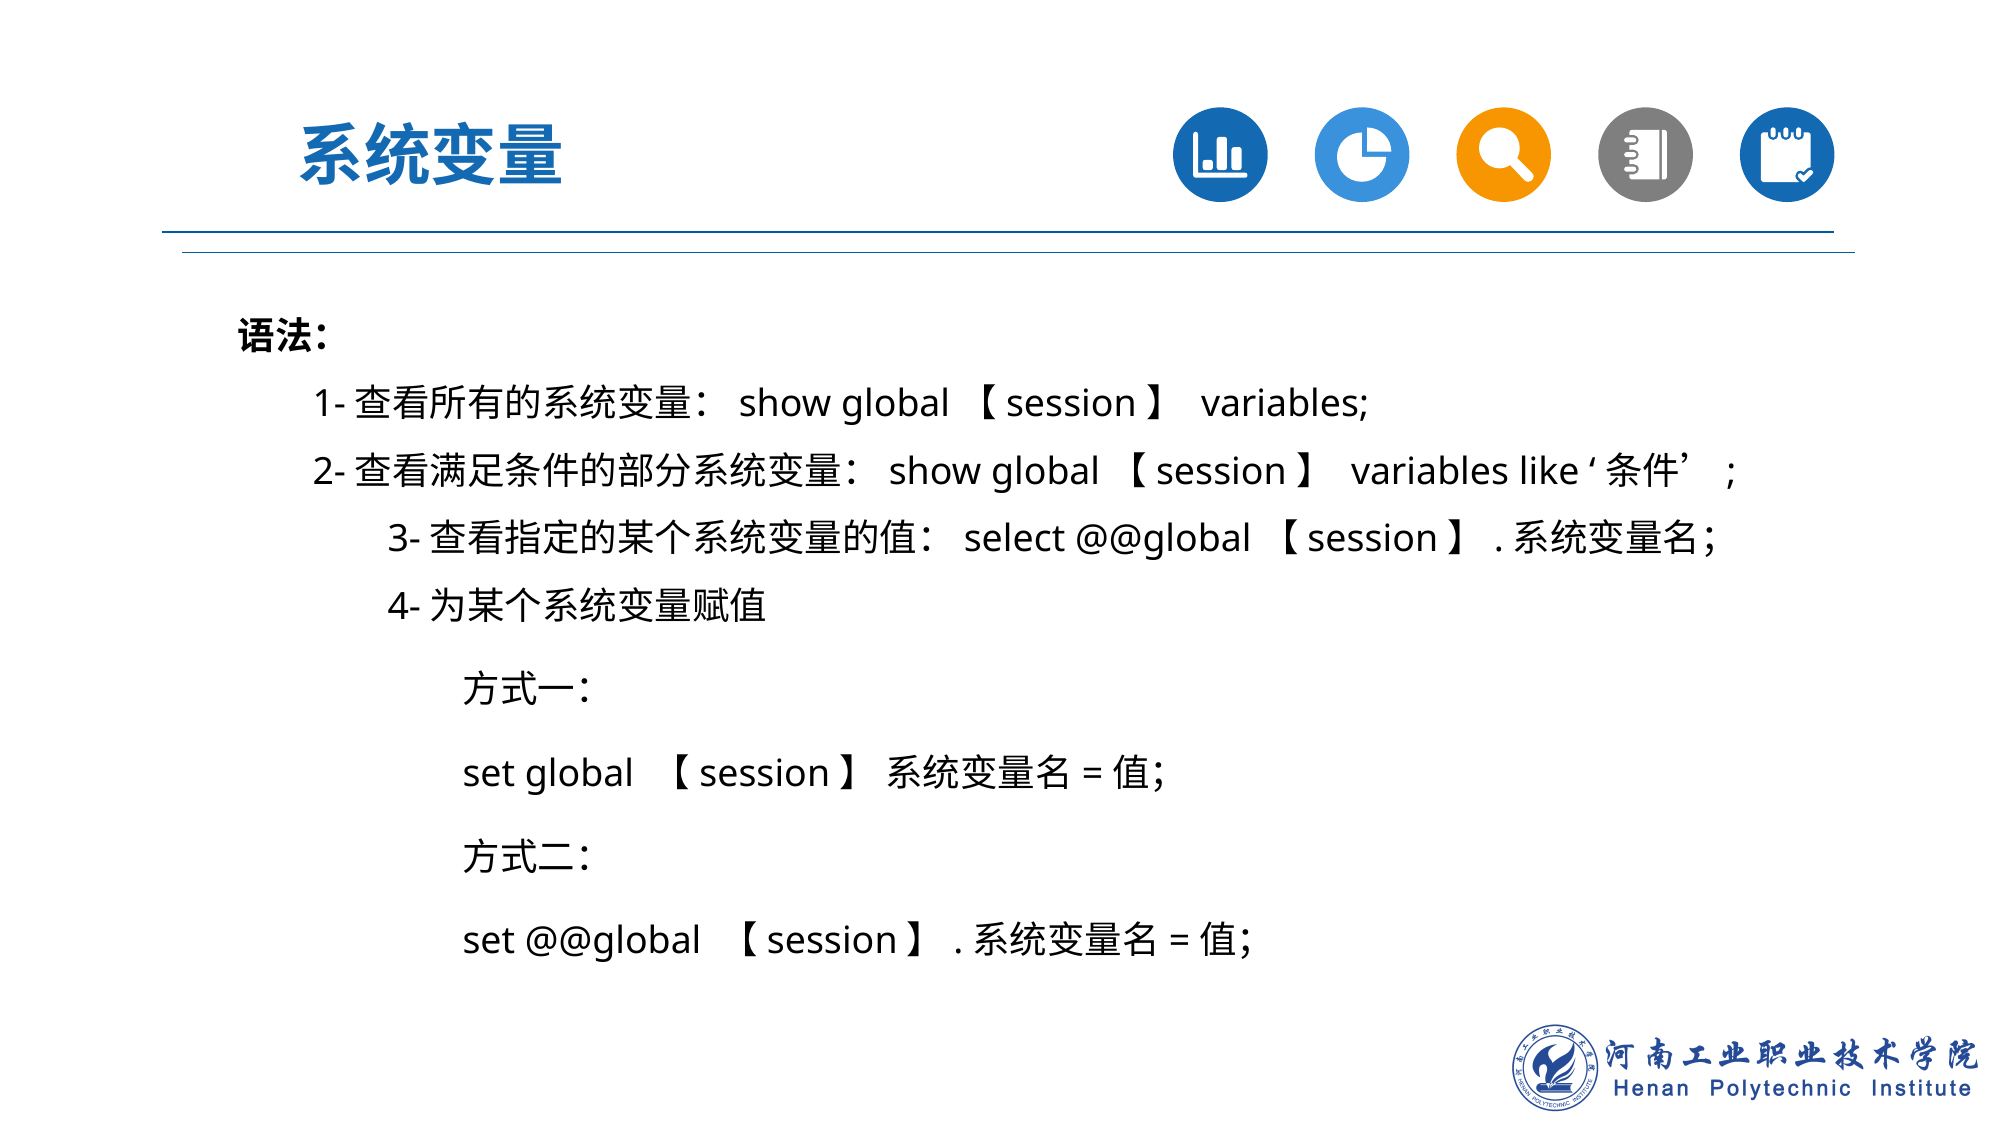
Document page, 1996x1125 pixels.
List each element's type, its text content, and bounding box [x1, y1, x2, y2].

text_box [1456, 107, 1552, 203]
text_box 语法： 1-查看所有的系统变量：show global【session】 variables; 2-查看满足条件的部分系统变量：show global【session】 variables like ‘条件’; 3-查看指定的某个系统变量的值：select @@global【session】.系统变量名； 4-为某个系统变量赋值 方式一： set global 【session】 系统变量名=值； 方式二： set @@global 【session】.系统变量名=值； [151, 283, 1846, 969]
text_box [1172, 107, 1268, 203]
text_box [1314, 107, 1410, 203]
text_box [1739, 107, 1835, 203]
text_box 系统变量 [110, 93, 752, 203]
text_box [1598, 107, 1694, 203]
picture [1493, 1020, 1984, 1118]
